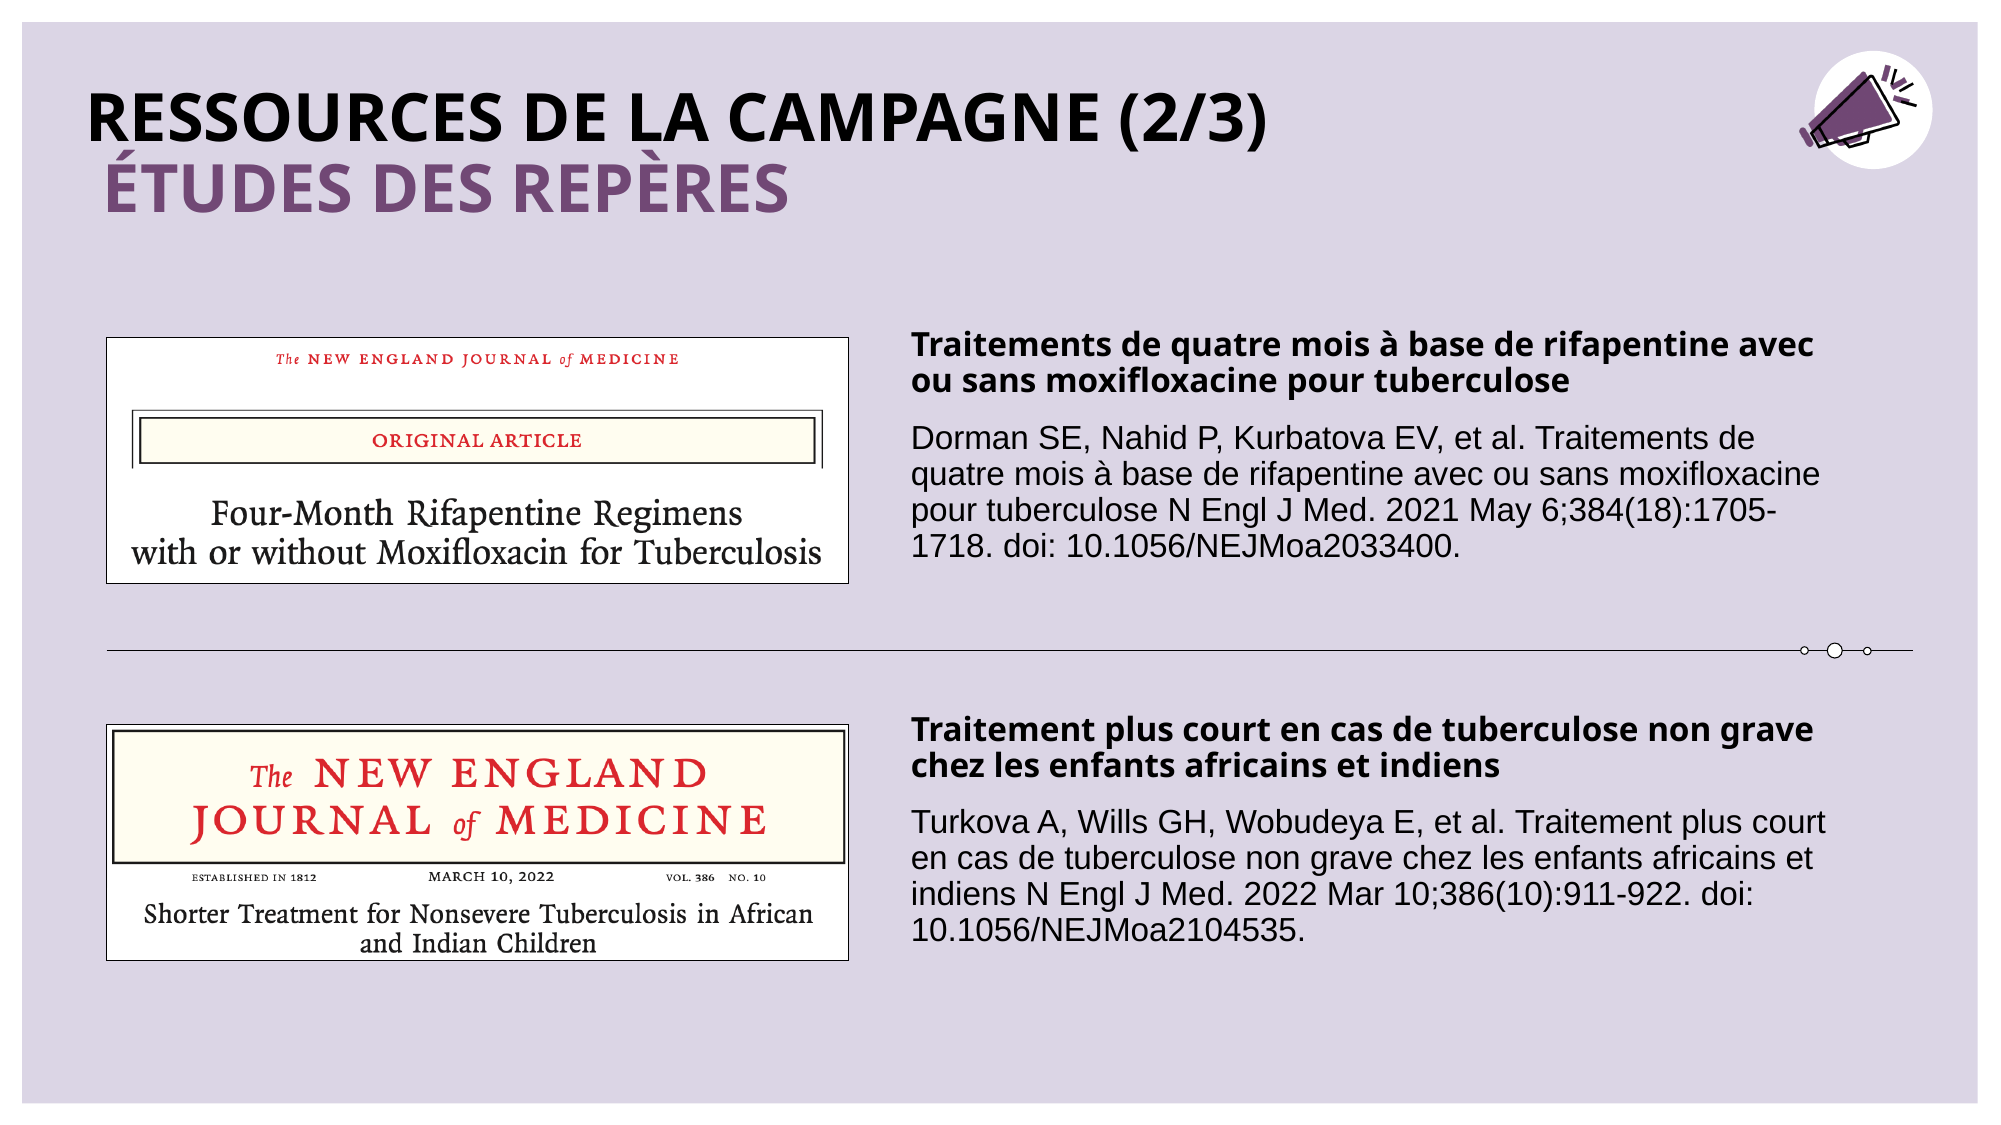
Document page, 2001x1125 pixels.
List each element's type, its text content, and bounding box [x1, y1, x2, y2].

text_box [1785, 39, 1933, 178]
picture [106, 337, 849, 584]
text_box Traitements de quatre mois à base de rifapentine avec ou sans moxifloxacine pour tuberculose Dorman SE, Nahid P, Kurbatova EV, et al. Traitements de quatre mois à base de rifapentine avec ou sans moxifloxacine pour tuberculose N Engl J Med. 2021 May 6;384(18):1705-1718. doi: 10.1056/NEJMoa2033400. [896, 320, 1862, 592]
picture [106, 724, 849, 961]
text_box RESSOURCES DE LA CAMPAGNE (2/3) ÉTUDES DES REPÈRES [70, 76, 1591, 195]
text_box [1828, 615, 1844, 686]
text_box Traitement plus court en cas de tuberculose non grave chez les enfants africains et indiens Turkova A, Wills GH, Wobudeya E, et al. Traitement plus court en cas de tuberculose non grave chez les enfants africains et indiens N Engl J Med. 2022 Mar 10;386(10):911-922. doi: 10.1056/NEJMoa2104535. [896, 705, 1862, 977]
